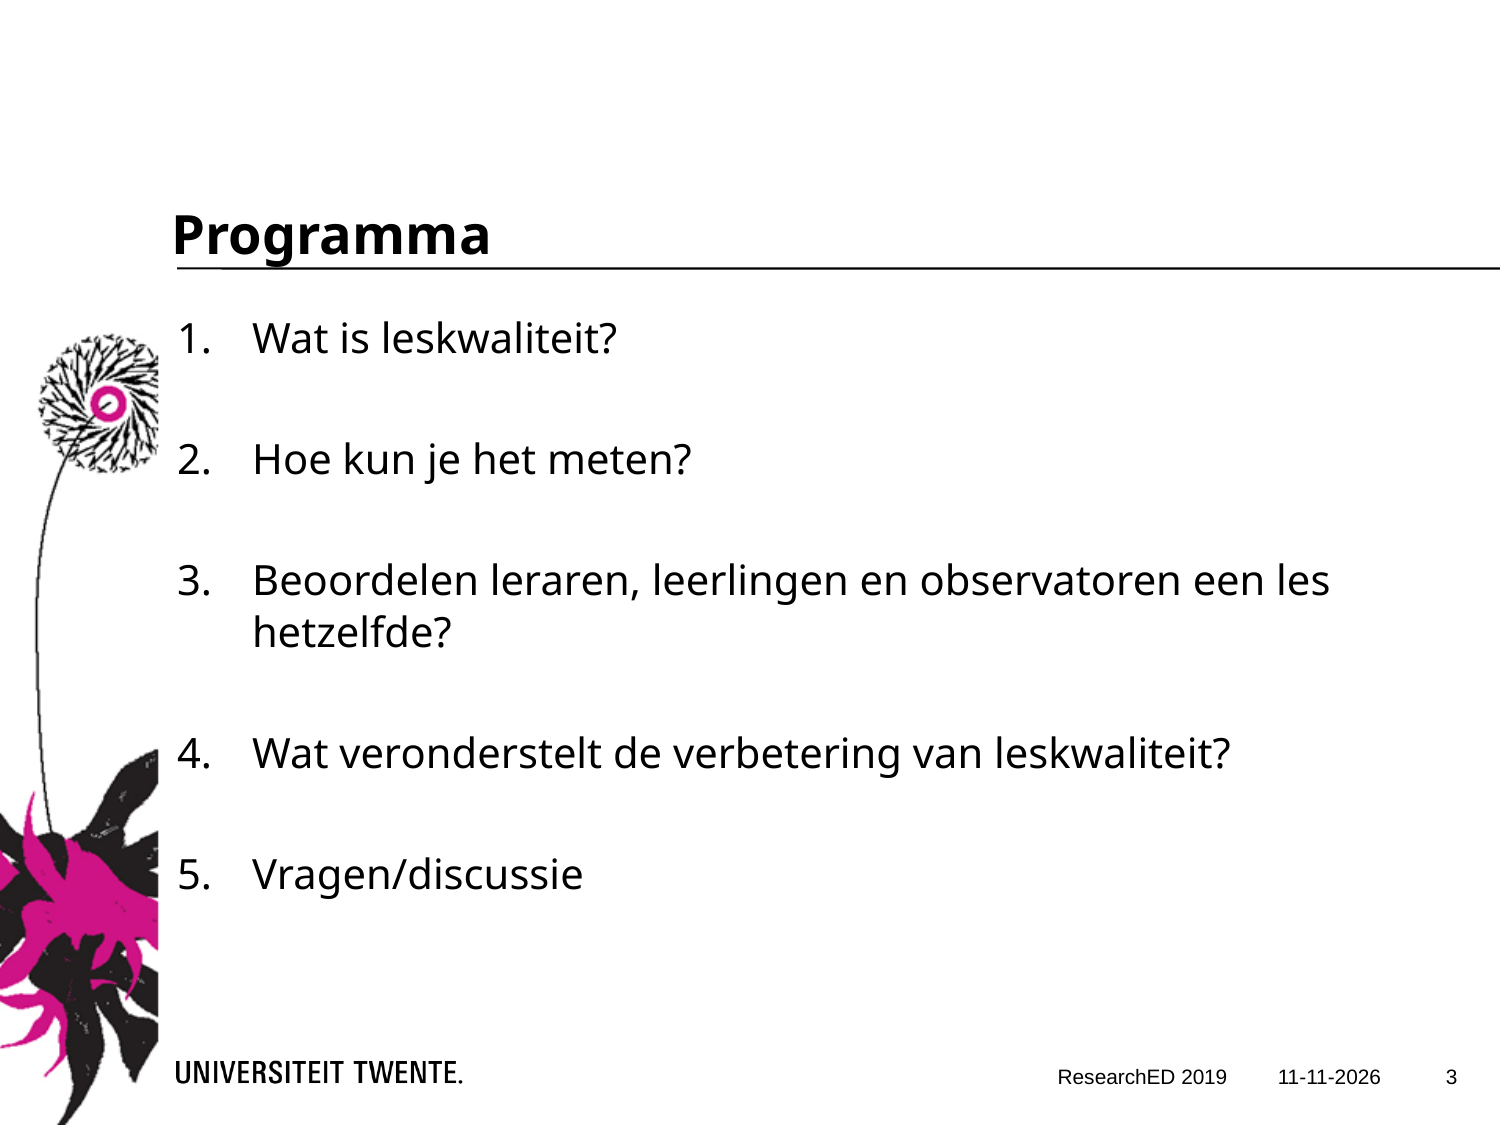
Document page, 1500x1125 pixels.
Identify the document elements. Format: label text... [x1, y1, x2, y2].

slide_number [1243, 1049, 1395, 1125]
list Wat is leskwaliteit? Hoe kun je het meten? Beoordelen leraren, leerlingen en observatoren een les hetzelfde? Wat veronderstelt de verbetering van leskwaliteit? Vragen/discussie [177, 302, 1458, 1000]
title Programma [171, 78, 1452, 266]
slide_number 3 [1395, 1049, 1458, 1125]
footer ResearchED 2019 [580, 1049, 1243, 1125]
picture [0, 0, 482, 1125]
